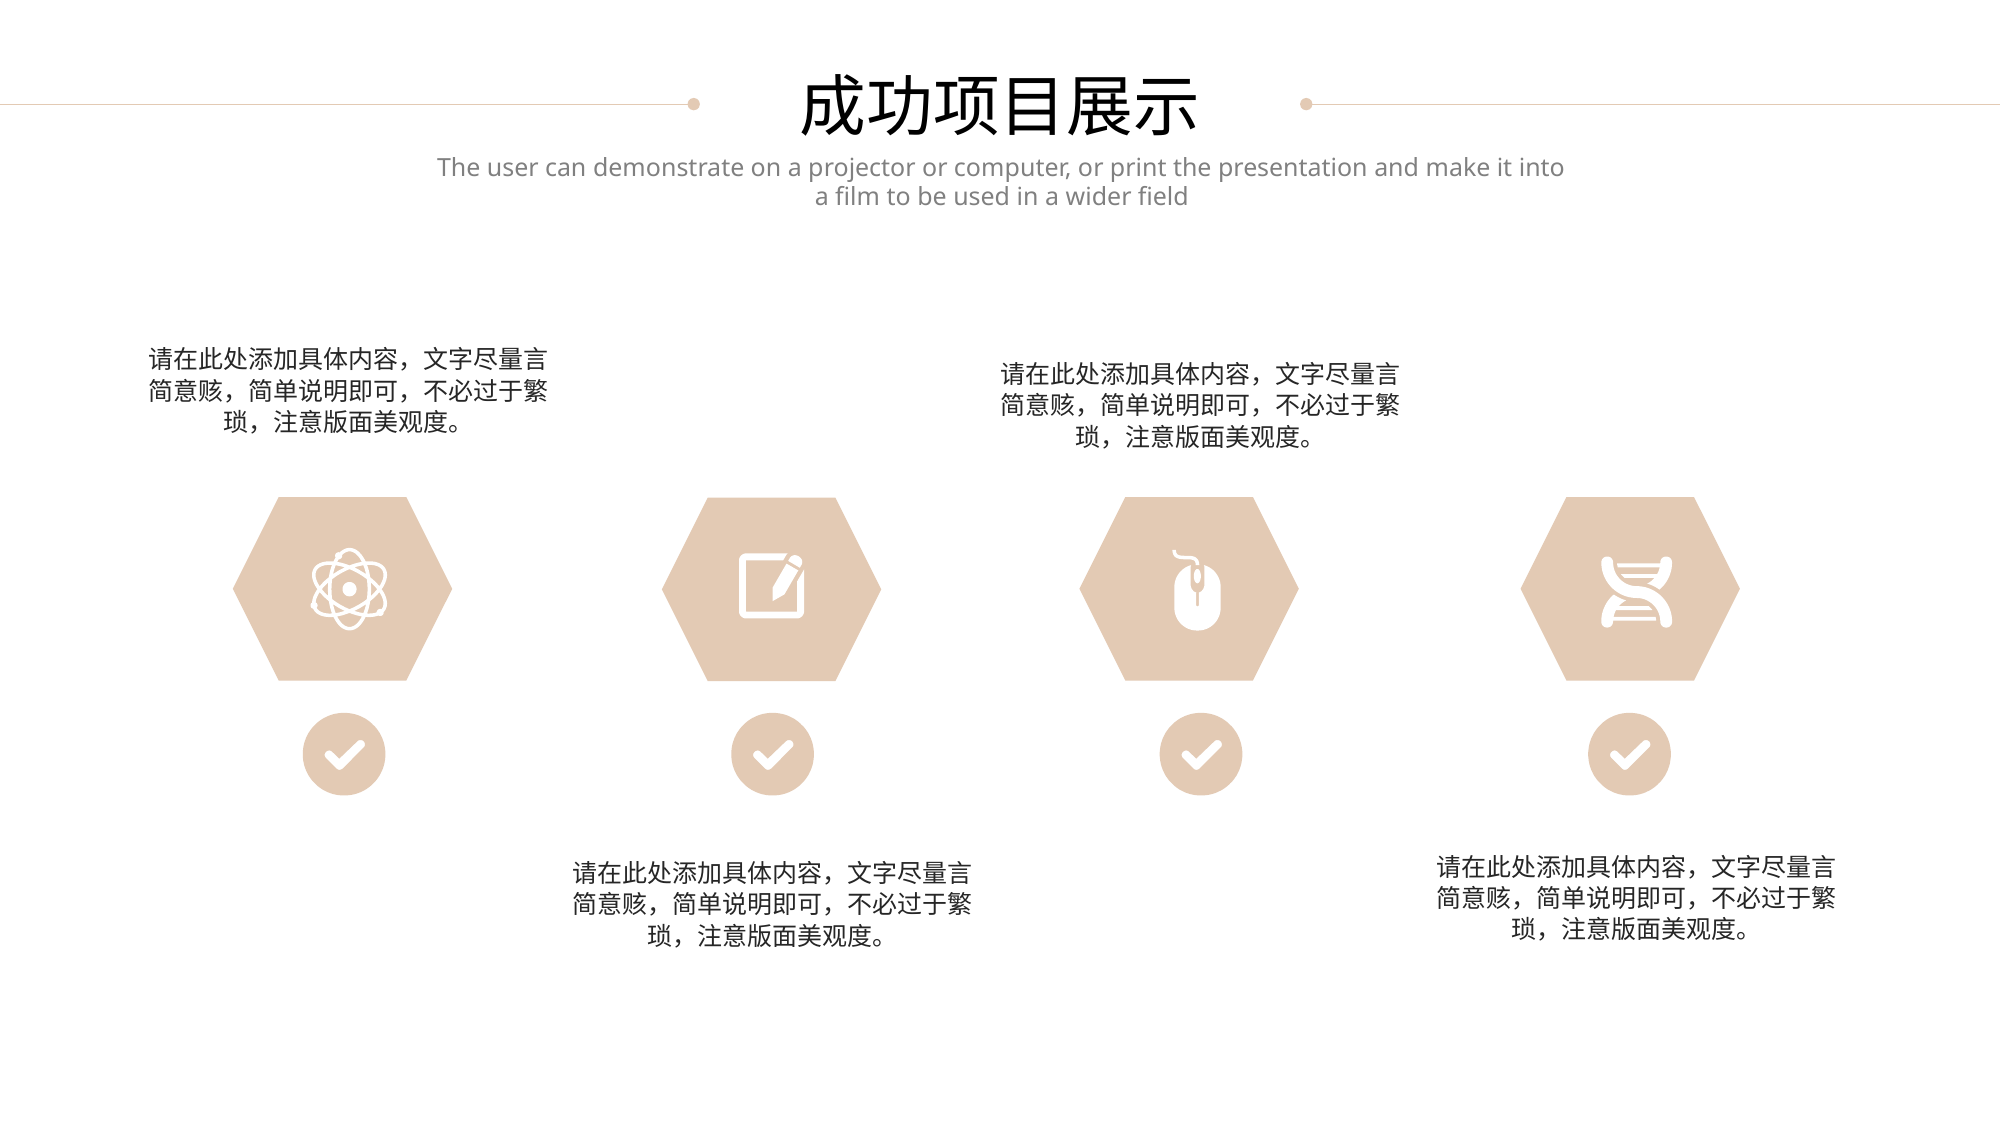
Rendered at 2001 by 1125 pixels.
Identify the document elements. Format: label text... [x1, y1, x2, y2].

text_box [1519, 495, 1742, 682]
text_box [231, 495, 454, 682]
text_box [310, 547, 388, 631]
text_box 请在此处添加具体内容，文字尽量言简意赅，简单说明即可，不必过于繁琐，注意版面美观度。 [1417, 842, 1857, 1014]
text_box 请在此处添加具体内容，文字尽量言简意赅，简单说明即可，不必过于繁琐，注意版面美观度。 [975, 349, 1427, 459]
text_box [660, 496, 883, 683]
text_box The user can demonstrate on a projector or computer, or print the presentation and make it into a film to be used in a wider field [412, 143, 1592, 219]
text_box [302, 712, 386, 796]
text_box [1588, 712, 1671, 796]
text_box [1172, 549, 1221, 631]
text_box [731, 712, 814, 796]
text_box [1601, 556, 1673, 628]
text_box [738, 553, 805, 619]
text_box [1078, 495, 1301, 682]
text_box 请在此处添加具体内容，文字尽量言简意赅，简单说明即可，不必过于繁琐，注意版面美观度。 [127, 335, 571, 444]
text_box [1159, 712, 1243, 796]
text_box 请在此处添加具体内容，文字尽量言简意赅，简单说明即可，不必过于繁琐，注意版面美观度。 [548, 848, 998, 958]
text_box 成功项目展示 [784, 56, 1215, 143]
